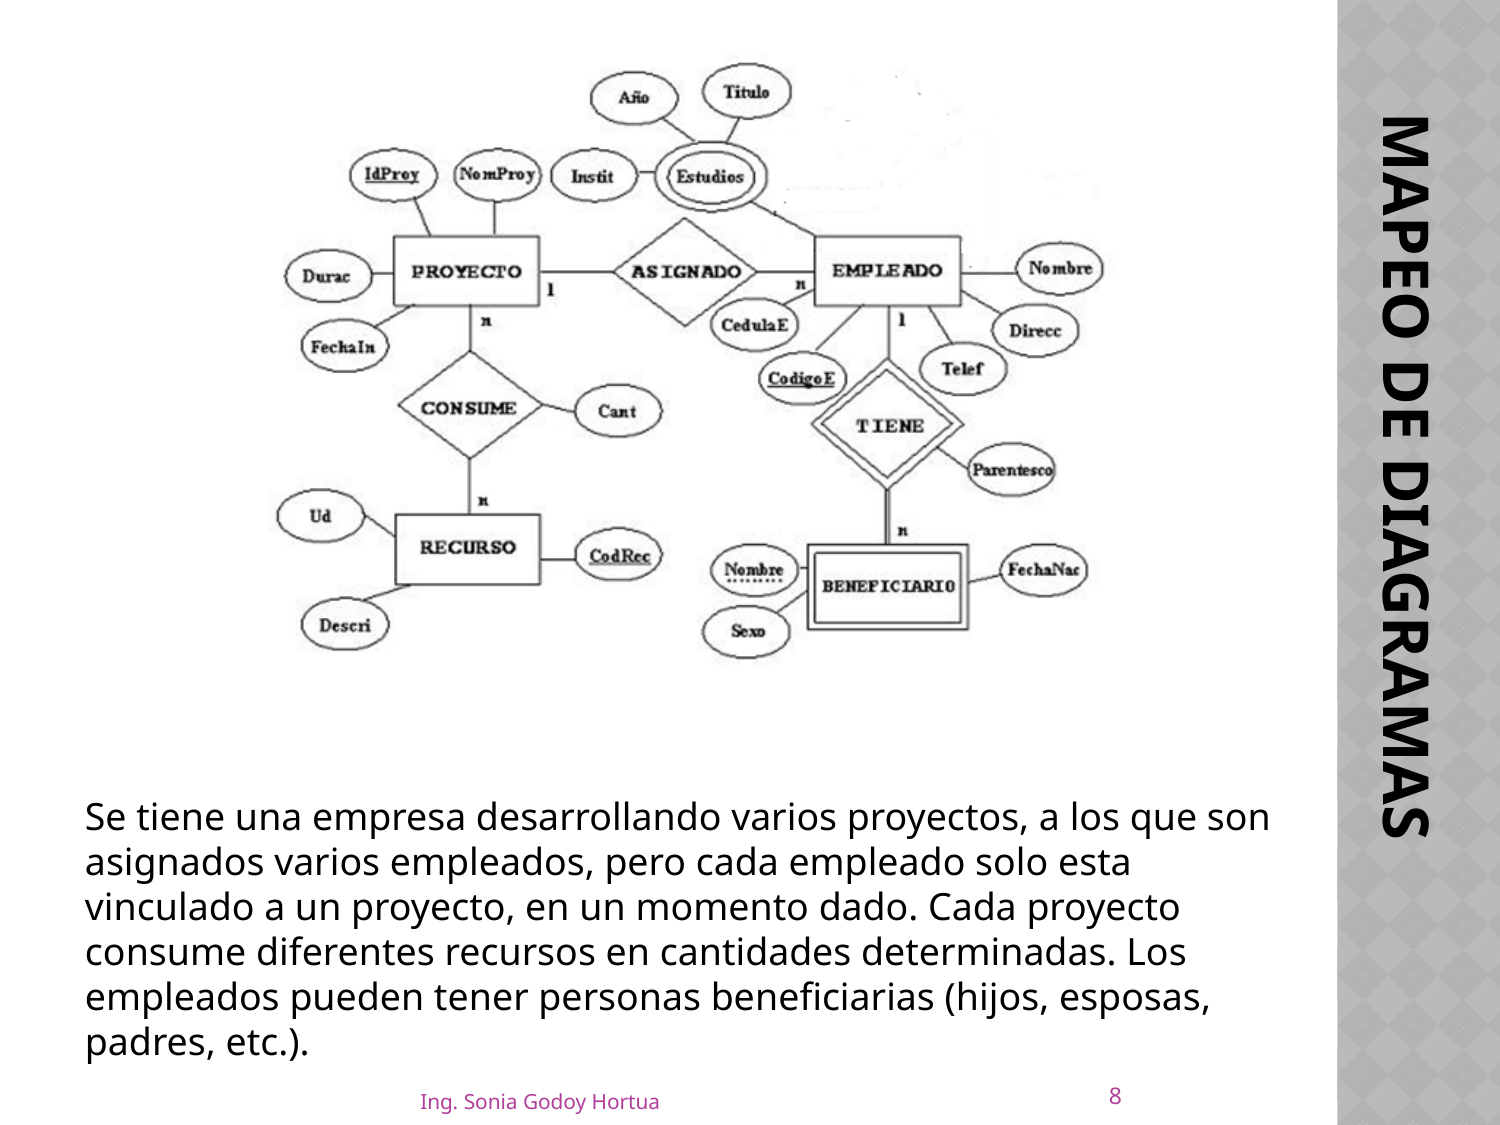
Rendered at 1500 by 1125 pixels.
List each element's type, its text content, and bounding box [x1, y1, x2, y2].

picture [184, 12, 1208, 751]
text_box Se tiene una empresa desarrollando varios proyectos, a los que son asignados varios empleados, pero cada empleado solo esta vinculado a un proyecto, en un momento dado. Cada proyecto consume diferentes recursos en cantidades determinadas. Los empleados pueden tener personas beneficiarias (hijos, esposas, padres, etc.). [70, 785, 1289, 1070]
slide_number 8 [1025, 1075, 1122, 1113]
footer Ing. Sonia Godoy Hortua [75, 1075, 675, 1114]
title Mapeo de diagramas [1371, 105, 1448, 1043]
